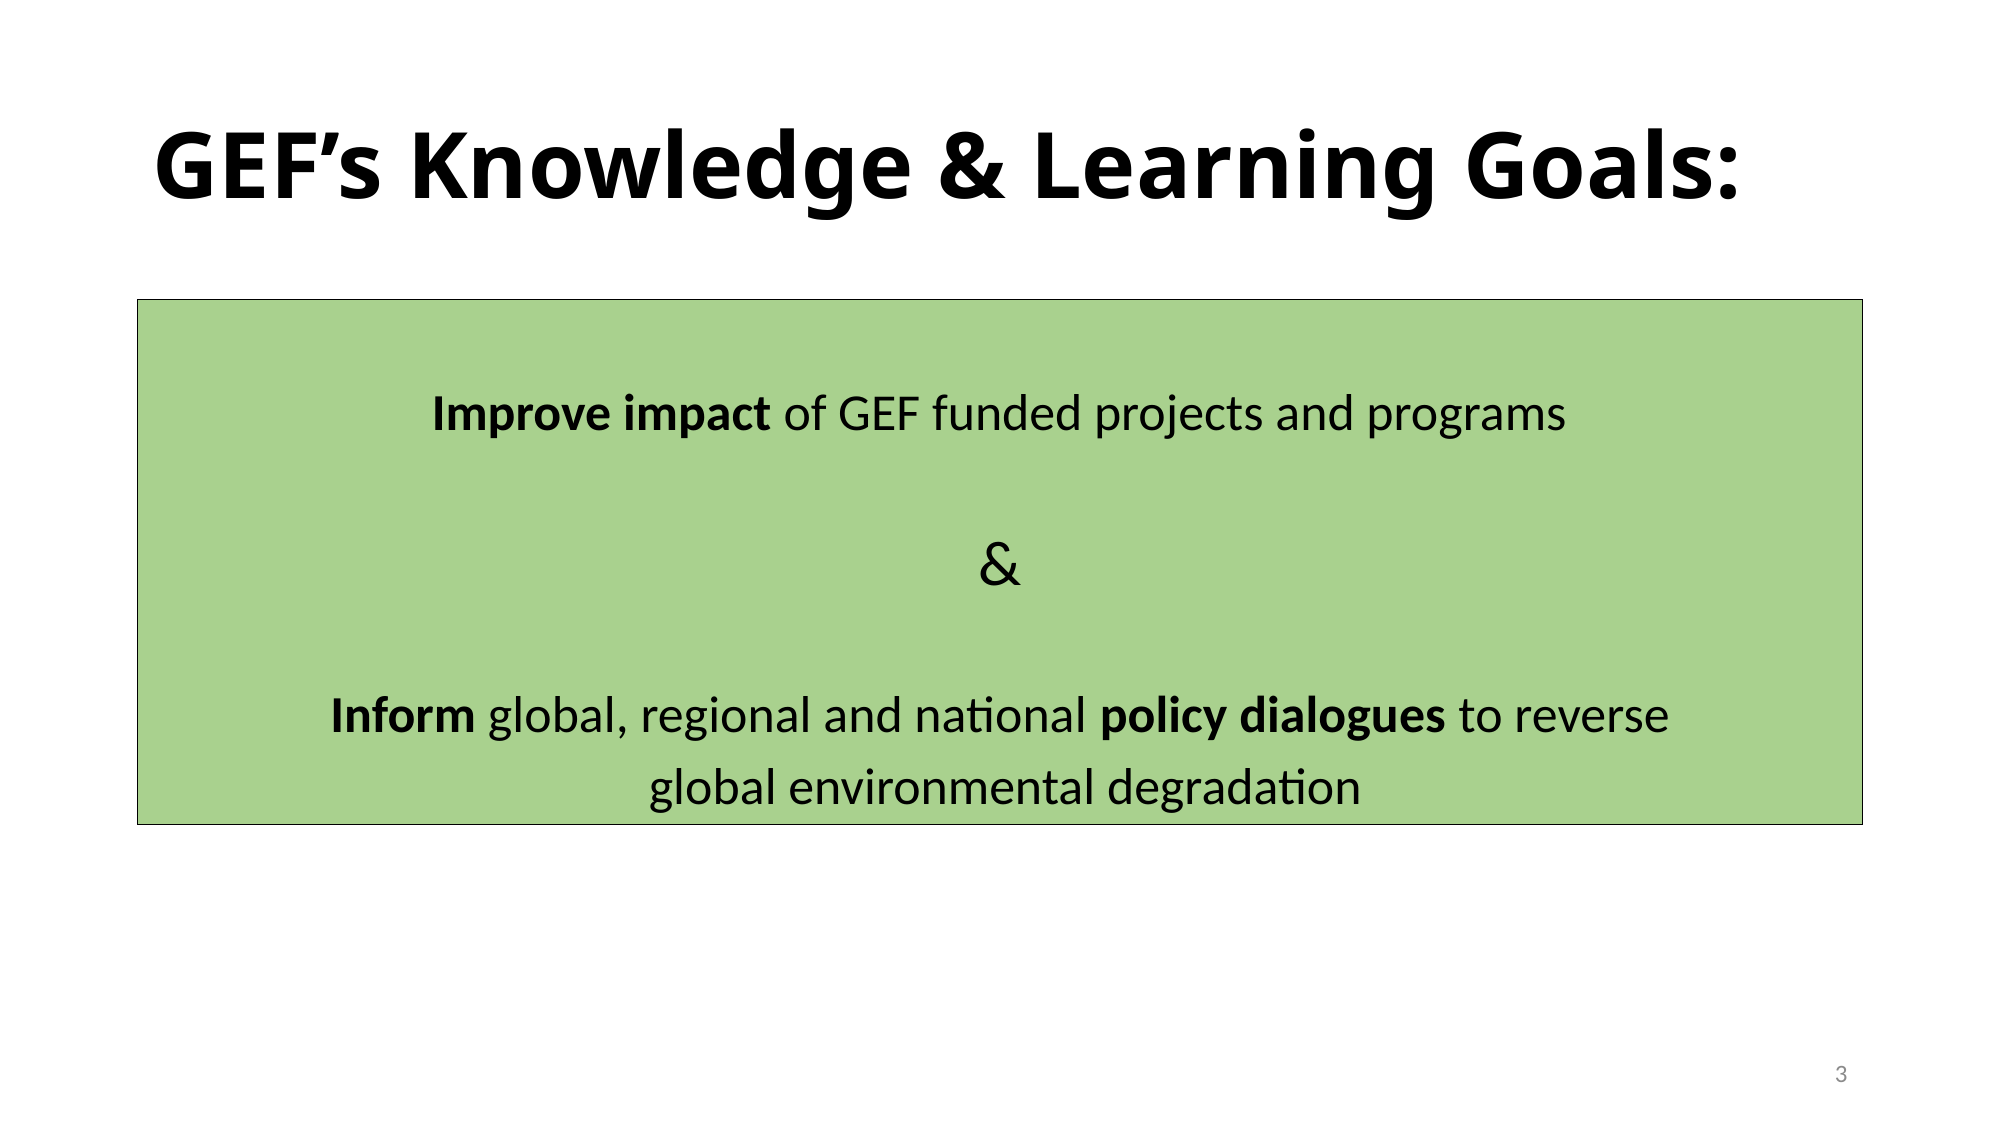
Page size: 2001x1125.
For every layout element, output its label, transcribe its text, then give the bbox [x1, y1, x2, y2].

list Improve impact of GEF funded projects and programs & Inform global, regional and national policy dialogues to reverse global environmental degradation [137, 299, 1863, 825]
slide_number 3 [1412, 1042, 1863, 1103]
title GEF’s Knowledge & Learning Goals: [137, 59, 1863, 278]
